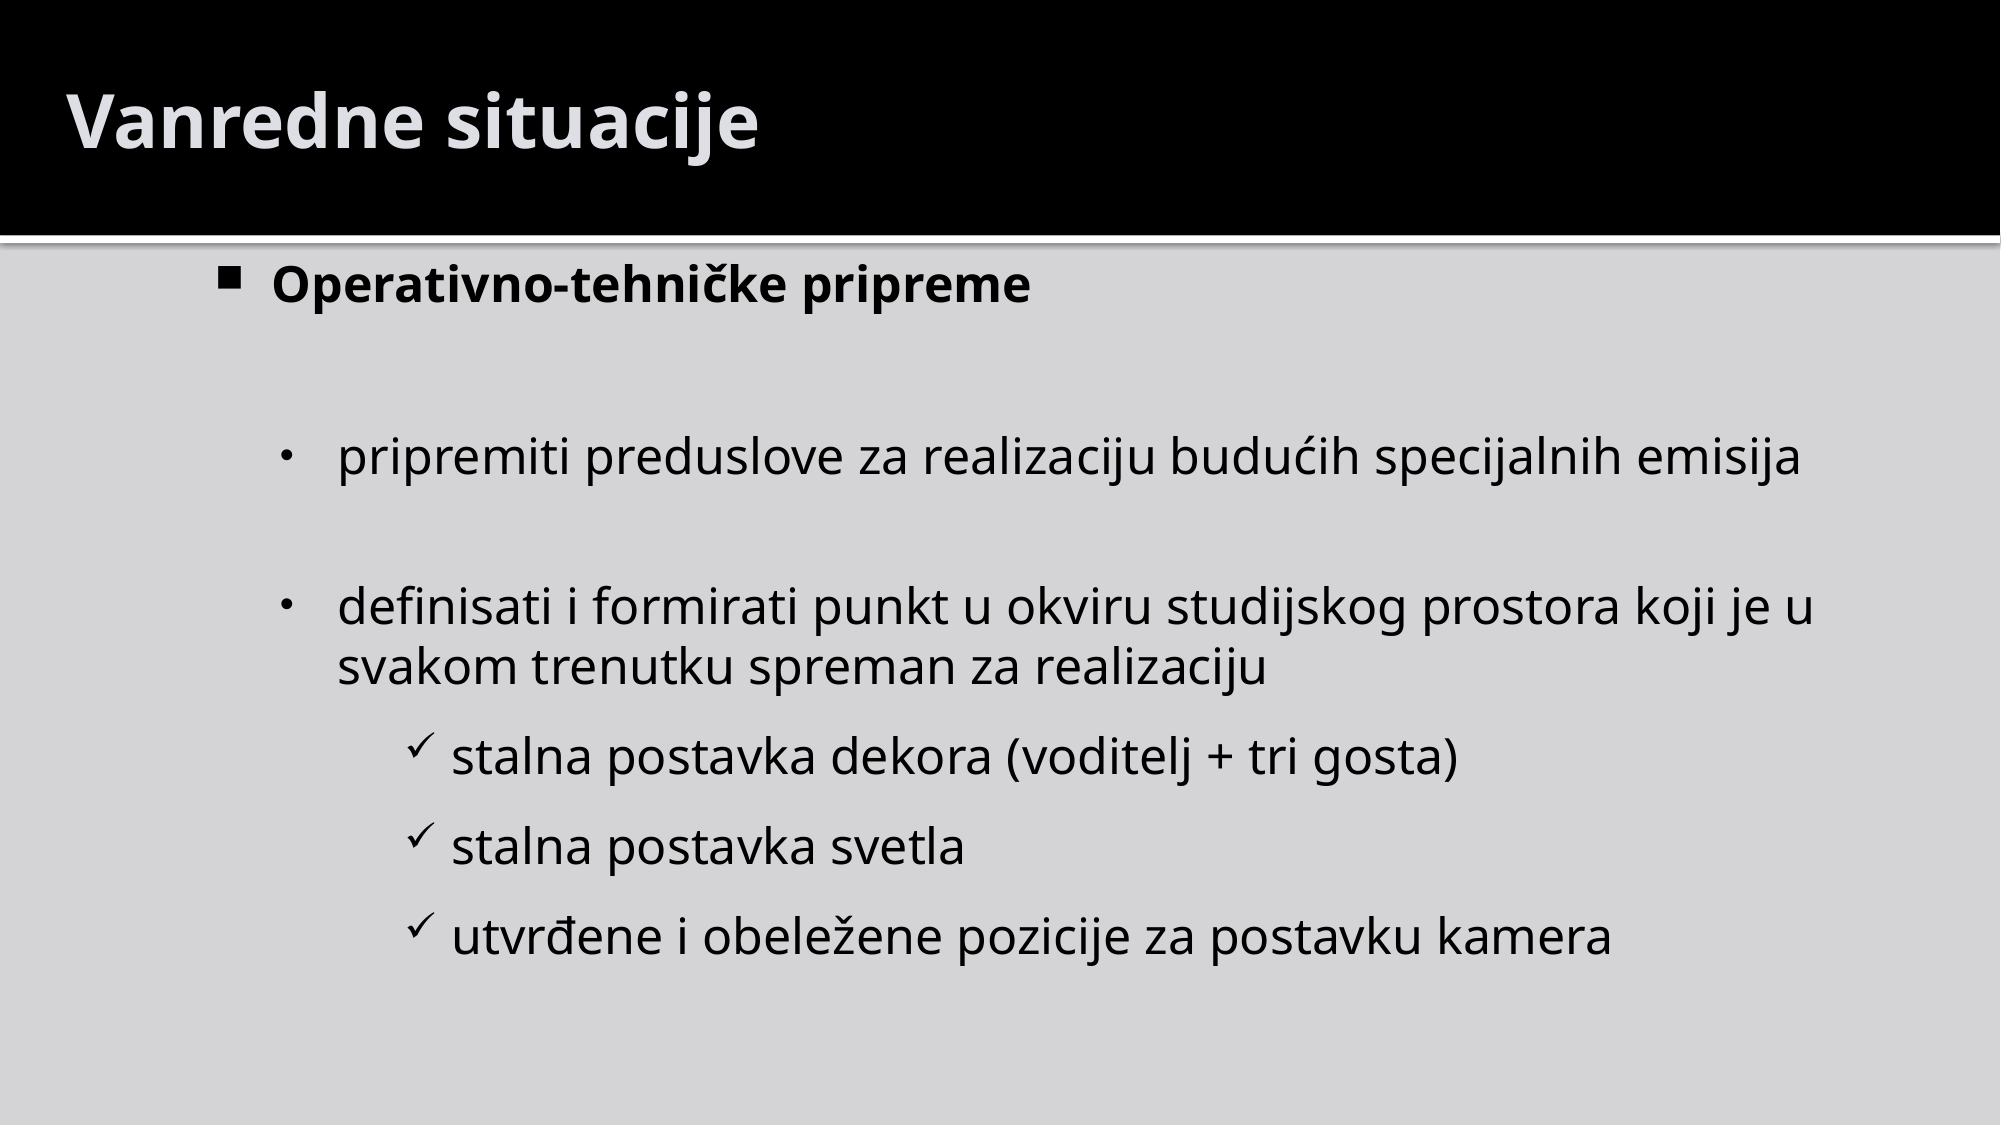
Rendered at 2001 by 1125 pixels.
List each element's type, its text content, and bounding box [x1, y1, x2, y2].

list Operativno-tehničke pripreme pripremiti preduslove za realizaciju budućih specijalnih emisija definisati i formirati punkt u okviru studijskog prostora koji je u svakom trenutku spreman za realizaciju stalna postavka dekora (voditelj + tri gosta) stalna postavka svetla utvrđene i obeležene pozicije za postavku kamera [12, 237, 1850, 1125]
text_box Vanredne situacije [12, 12, 1650, 225]
